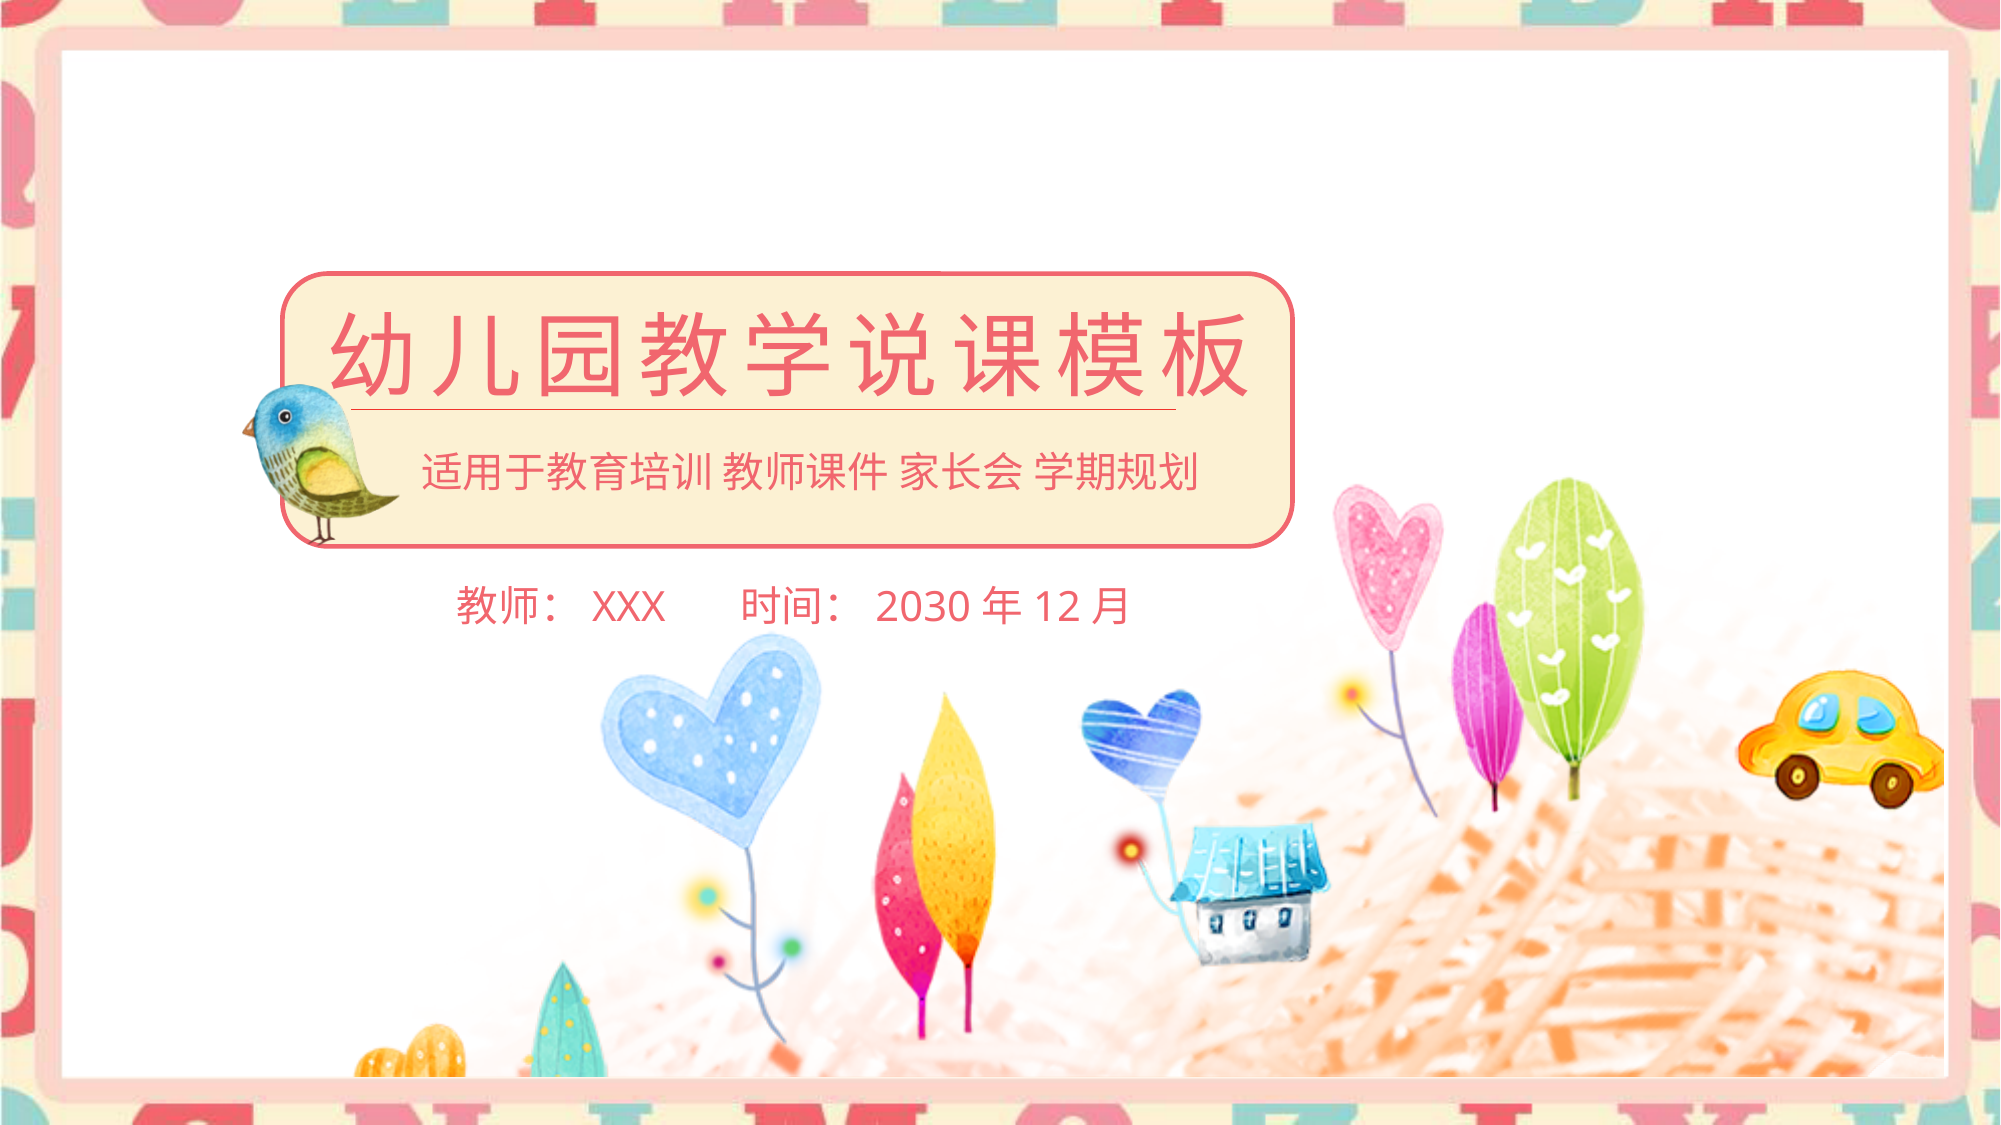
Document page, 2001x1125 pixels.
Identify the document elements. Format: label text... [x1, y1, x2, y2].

picture [0, 0, 2001, 1125]
text_box [281, 272, 1294, 438]
text_box 幼儿园教学说课模板 [311, 290, 1267, 416]
